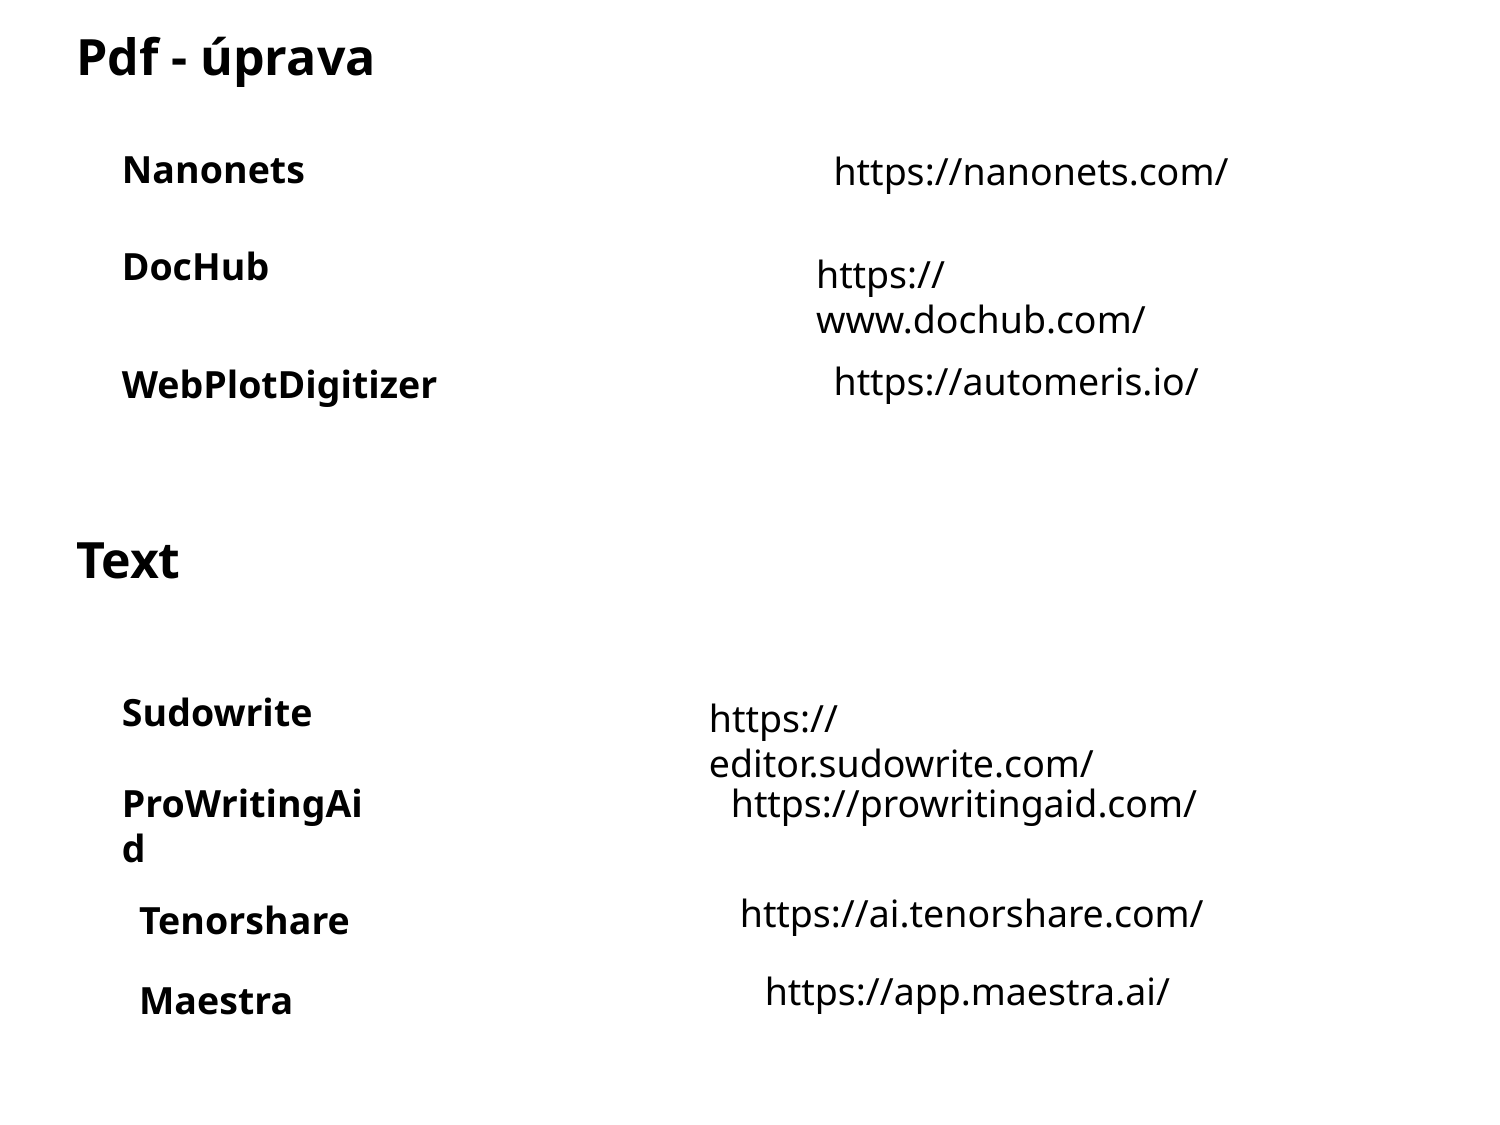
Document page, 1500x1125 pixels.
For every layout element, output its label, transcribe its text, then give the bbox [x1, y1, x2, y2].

text_box Maestra [124, 969, 411, 1030]
text_box https://automeris.io/ [818, 350, 1269, 411]
text_box Tenorshare [124, 889, 411, 950]
text_box Pdf - úprava [61, 14, 440, 104]
text_box https://www.dochub.com/ [801, 244, 1287, 349]
text_box https://app.maestra.ai/ [750, 960, 1187, 1021]
text_box WebPlotDigitizer [107, 353, 858, 414]
text_box https://prowritingaid.com/ [715, 772, 1246, 833]
text_box ProWritingAid [107, 772, 394, 878]
text_box https://editor.sudowrite.com/ [694, 687, 1232, 793]
text_box Sudowrite [107, 681, 394, 742]
text_box https://ai.tenorshare.com/ [725, 882, 1287, 943]
text_box Text [61, 517, 440, 607]
text_box Nanonets [107, 139, 394, 199]
text_box DocHub [107, 235, 858, 296]
text_box https://nanonets.com/ [818, 140, 1246, 201]
